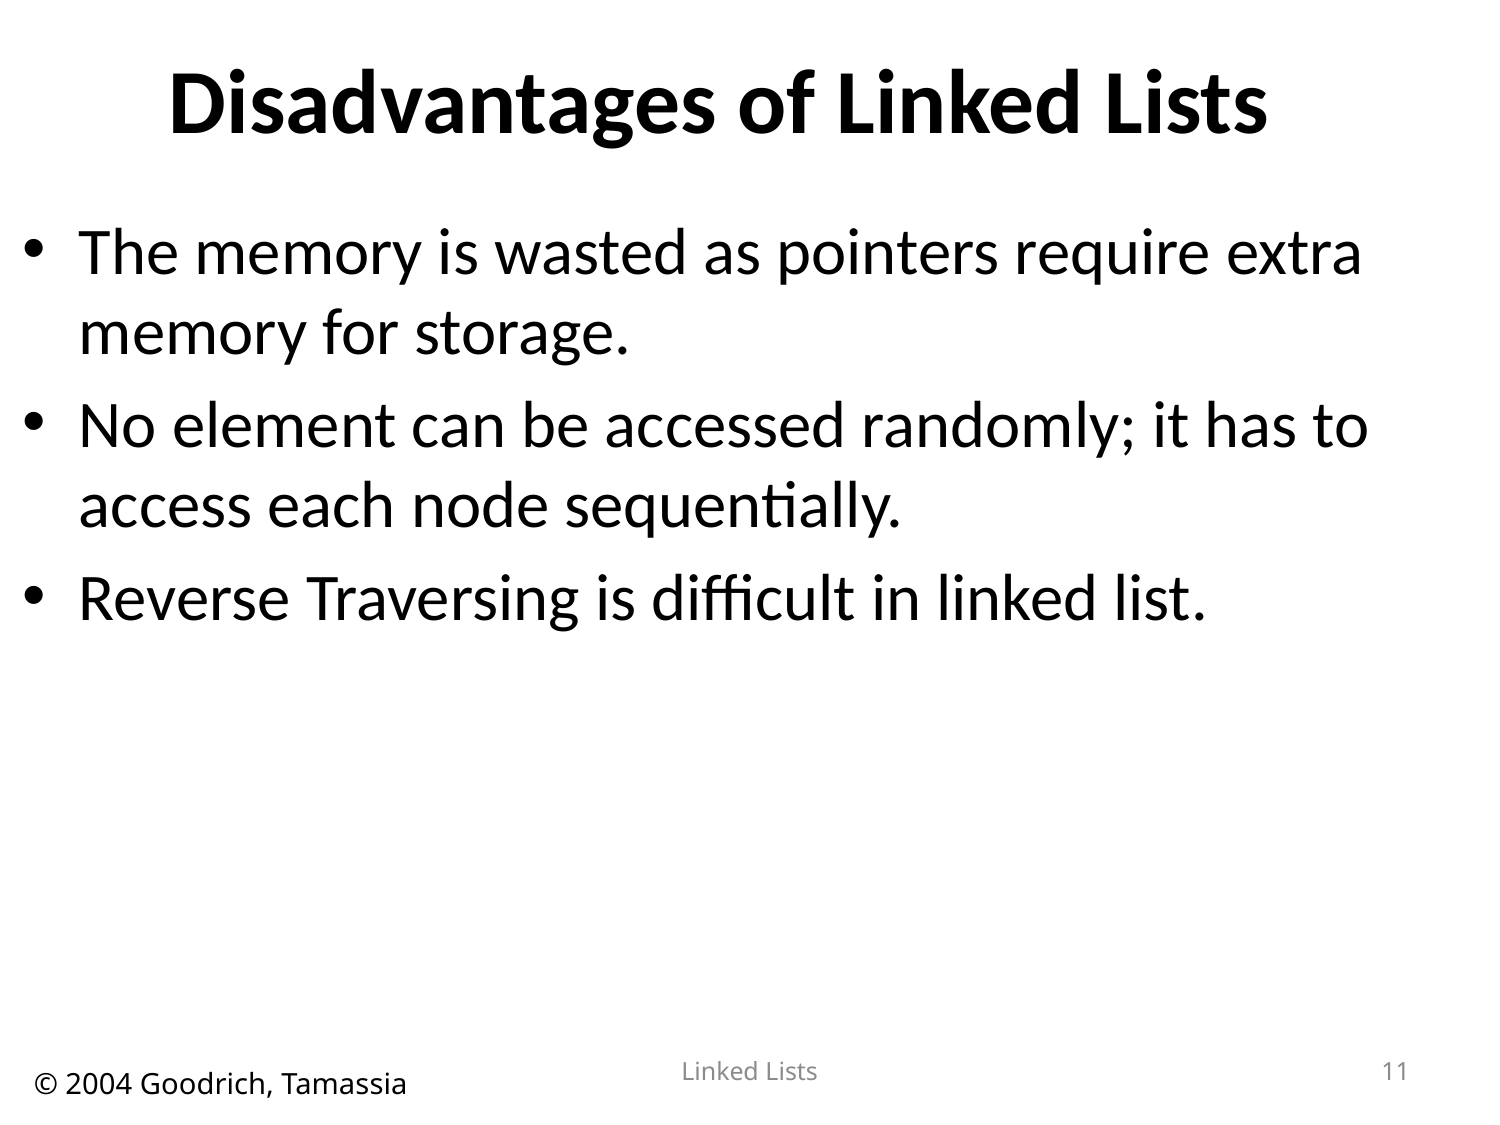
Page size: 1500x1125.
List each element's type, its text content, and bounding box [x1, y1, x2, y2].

list The memory is wasted as pointers require extra memory for storage. No element can be accessed randomly; it has to access each node sequentially. Reverse Traversing is difficult in linked list. [7, 200, 1432, 898]
footer Linked Lists [512, 1042, 988, 1103]
slide_number 11 [1074, 1042, 1425, 1103]
title Disadvantages of Linked Lists [63, 19, 1376, 175]
